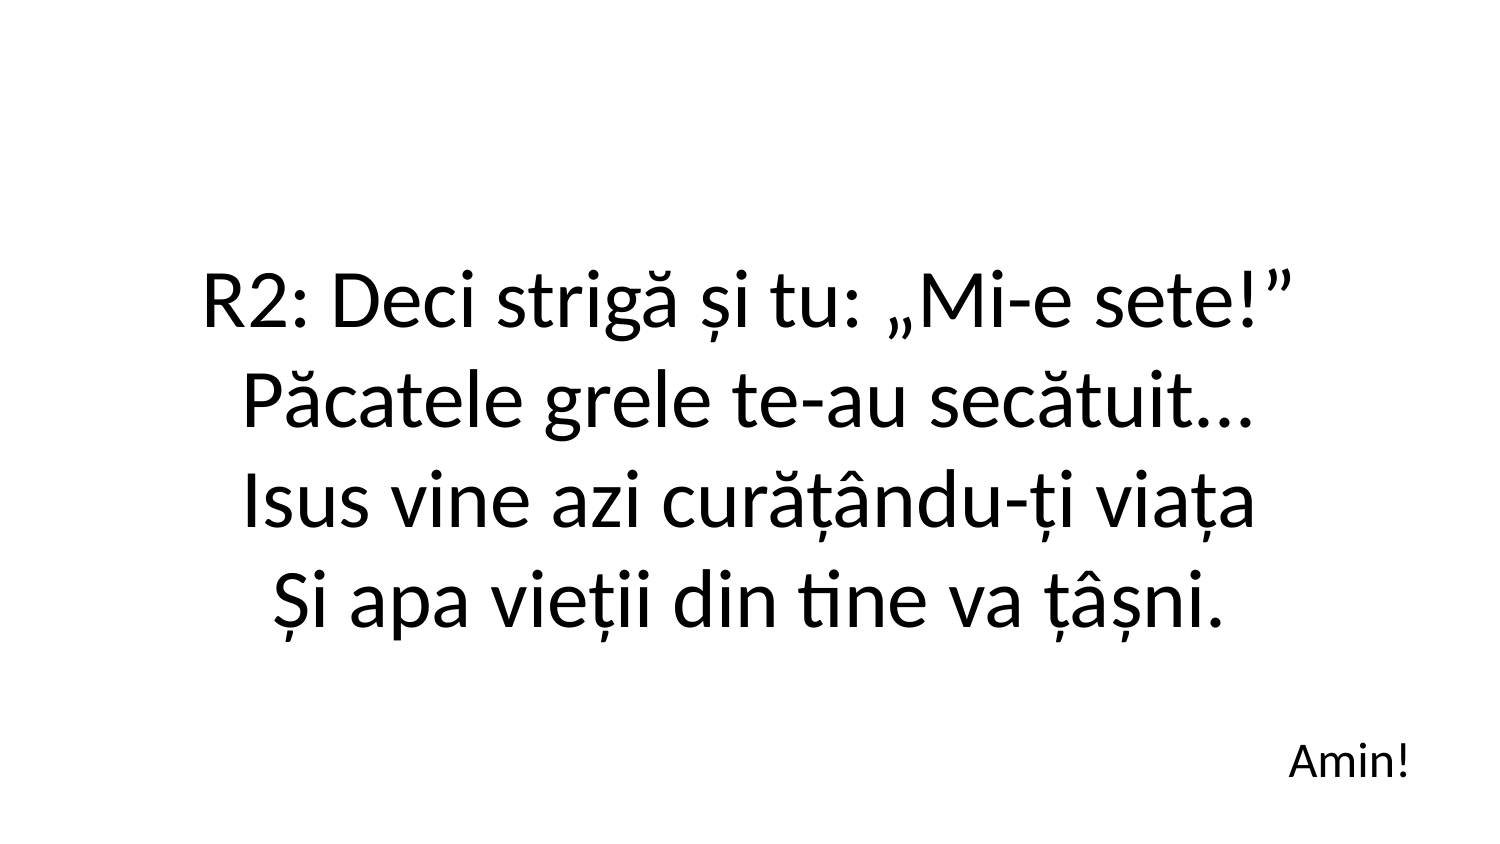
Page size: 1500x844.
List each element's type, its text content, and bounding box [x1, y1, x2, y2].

text_box R2: Deci strigă și tu: „Mi-e sete!” Păcatele grele te-au secătuit... Isus vine azi curățându-ți viața Și apa vieții din tine va țâșni. [187, 192, 1313, 652]
text_box Amin! [1273, 674, 1427, 795]
